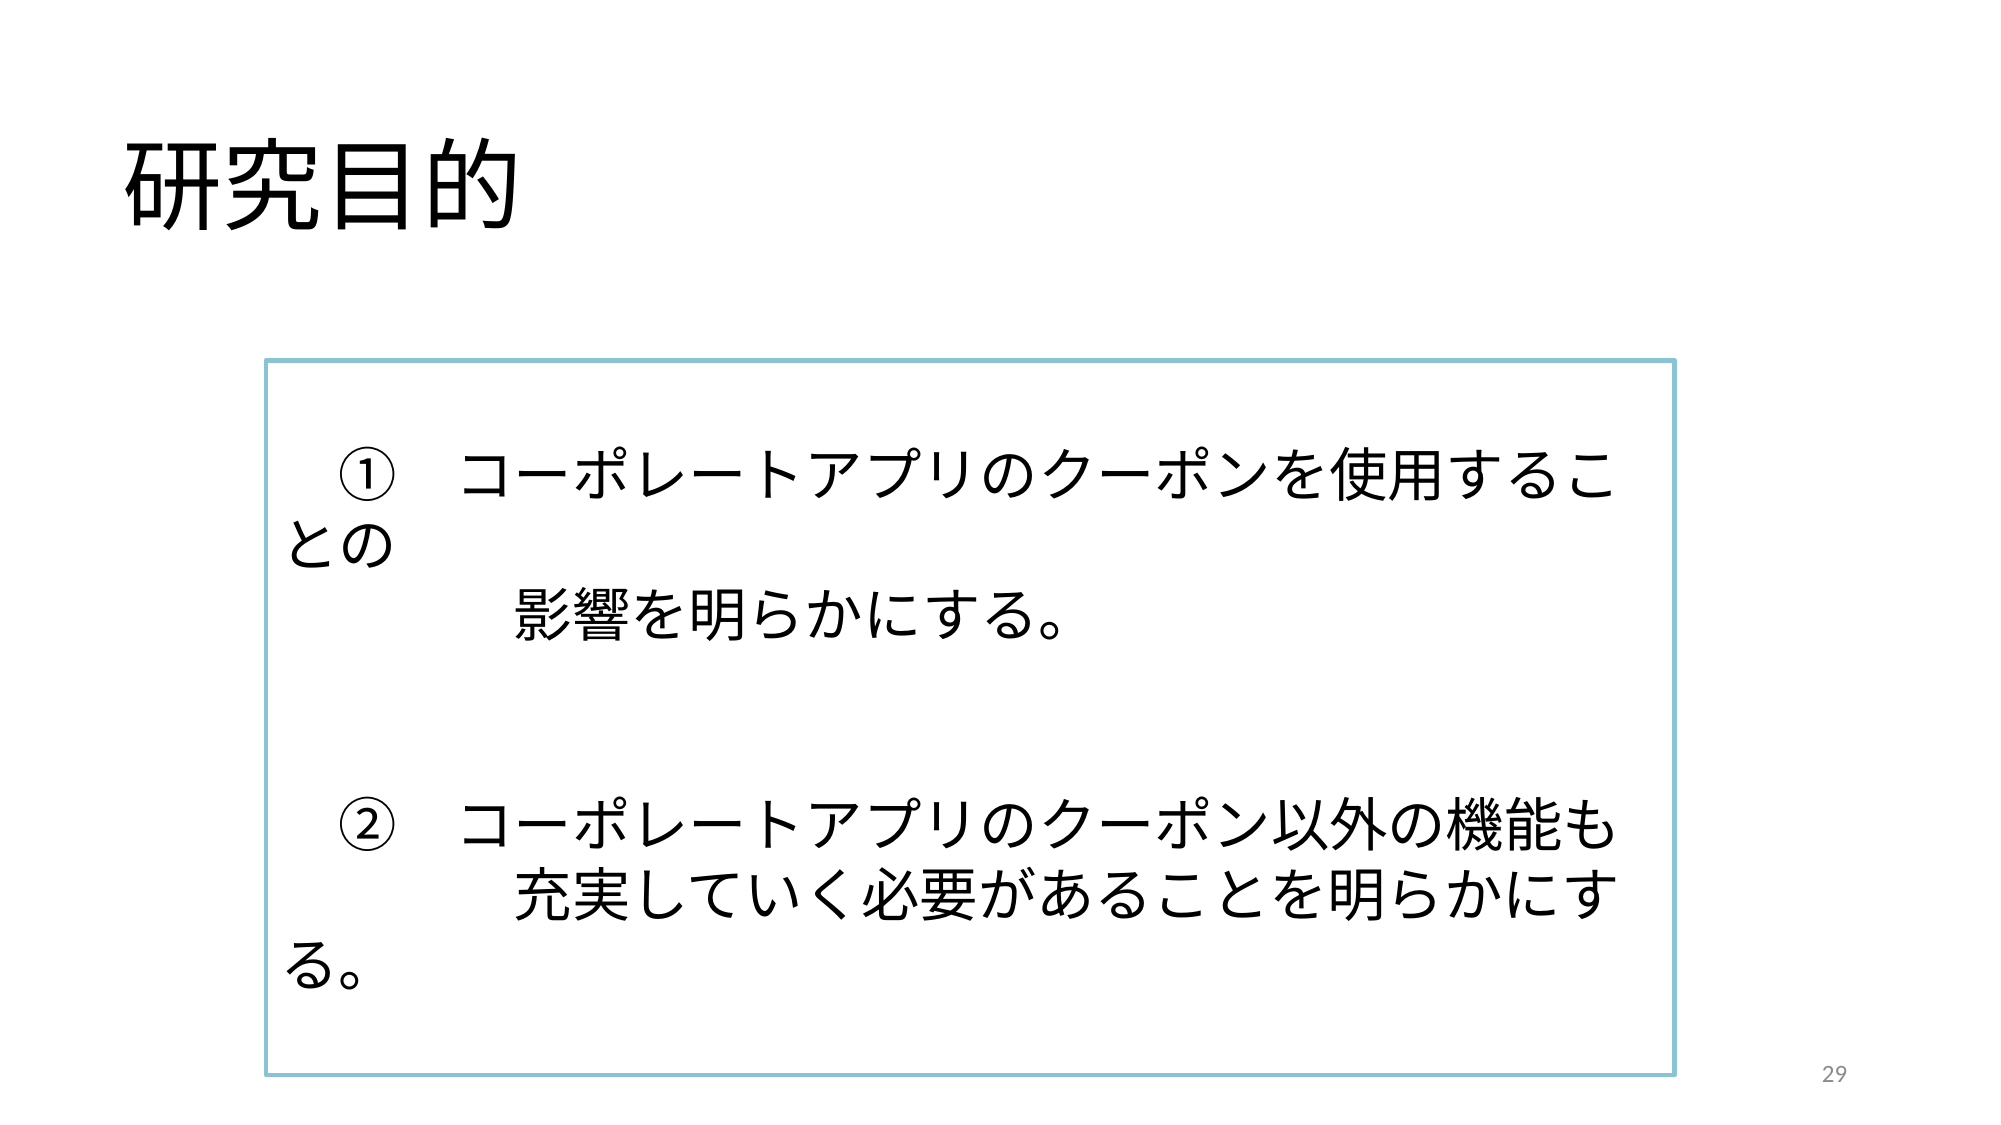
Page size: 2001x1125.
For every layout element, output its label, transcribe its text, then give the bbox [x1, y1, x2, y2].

slide_number 29 [1412, 1042, 1863, 1103]
text_box 研究目的 [107, 128, 1833, 347]
text_box ① コーポレートアプリのクーポンを使用することの 影響を明らかにする。 ② コーポレートアプリのクーポン以外の機能も 充実していく必要があることを明らかにする。 [266, 360, 1675, 1075]
